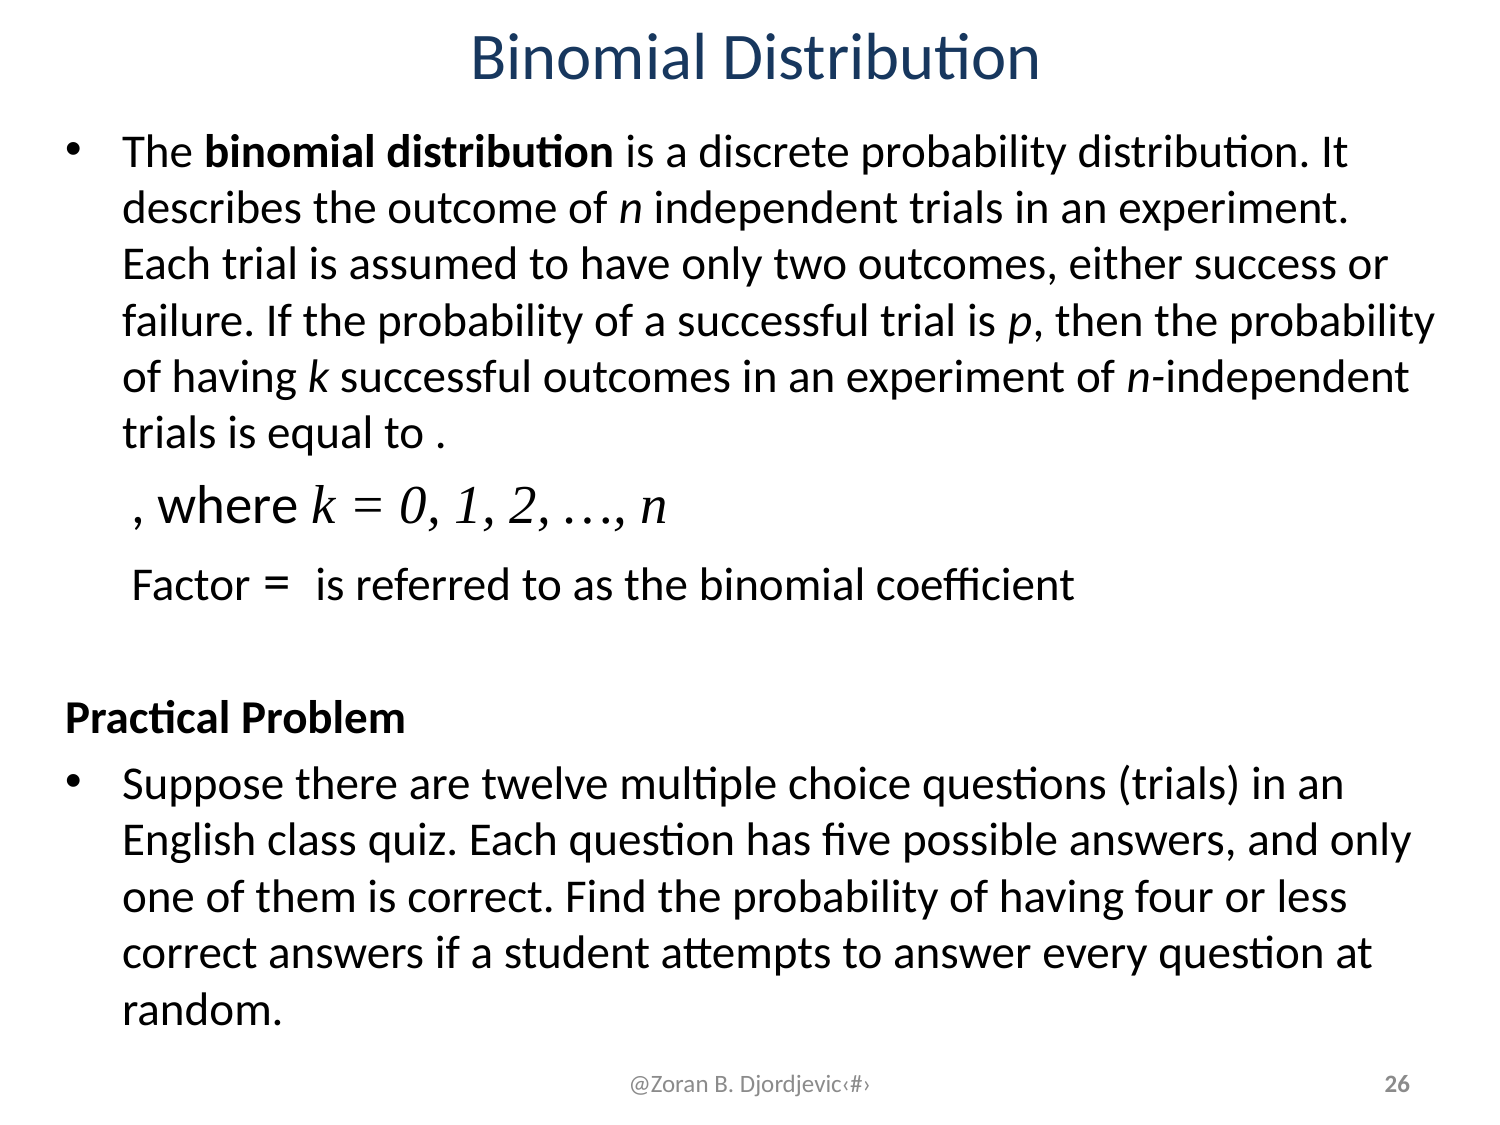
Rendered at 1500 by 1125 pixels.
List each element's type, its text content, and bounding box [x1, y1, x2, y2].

title Binomial Distribution [50, 2, 1463, 103]
footer @Zoran B. Djordjevic‹#› [512, 1062, 988, 1103]
slide_number 26 [1074, 1062, 1425, 1103]
